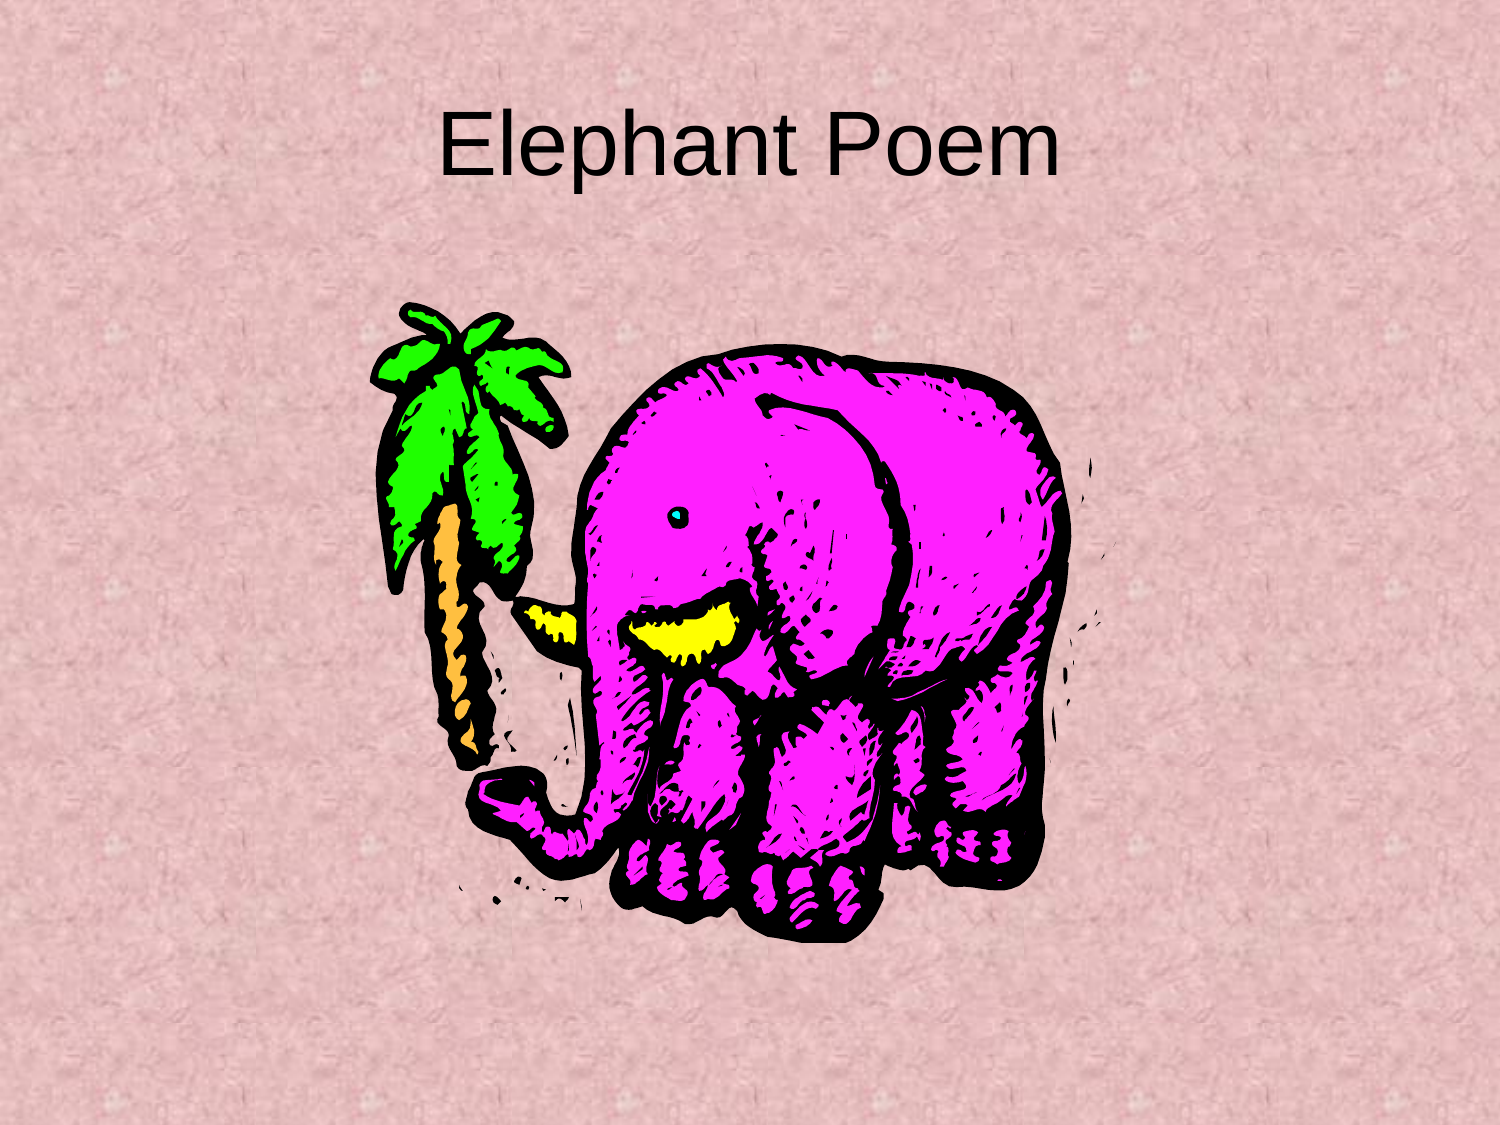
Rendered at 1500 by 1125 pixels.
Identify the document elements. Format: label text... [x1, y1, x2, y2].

title Elephant Poem [74, 44, 1426, 233]
picture [0, 0, 1500, 1125]
